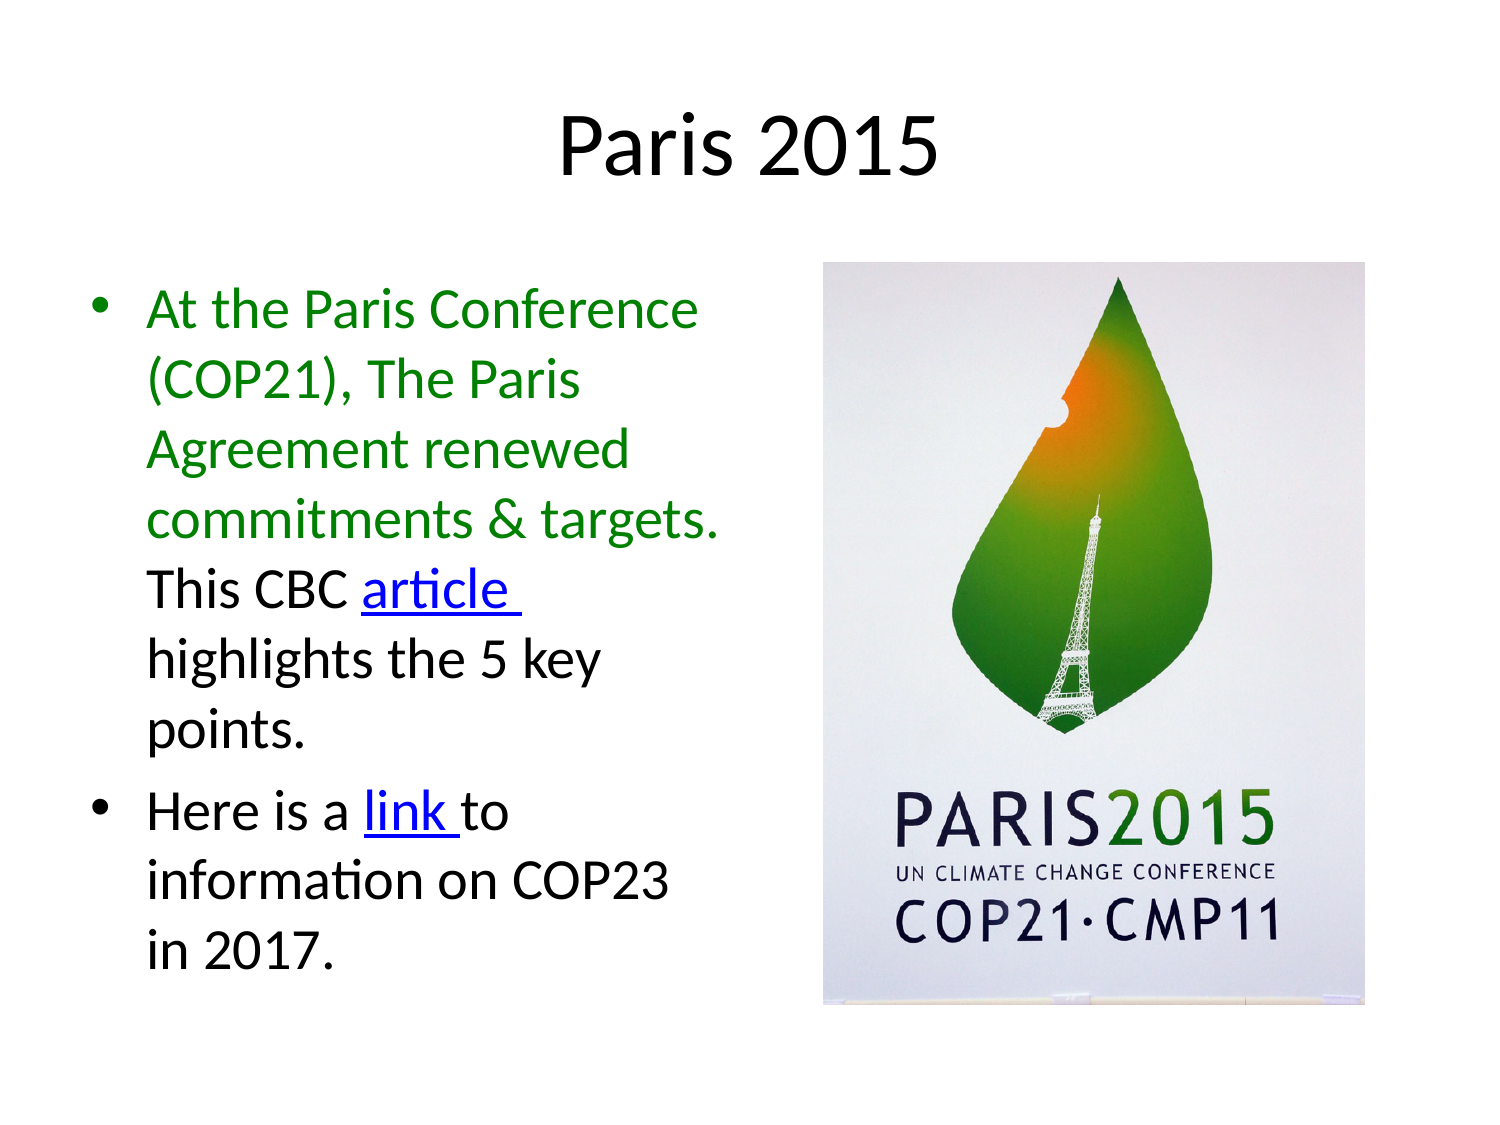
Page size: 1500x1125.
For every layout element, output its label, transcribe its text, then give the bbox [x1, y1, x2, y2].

title Paris 2015 [75, 45, 1425, 233]
list At the Paris Conference (COP21), The Paris Agreement renewed commitments & targets. This CBC article highlights the 5 key points. Here is a link to information on COP23 in 2017. [75, 262, 738, 1005]
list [762, 262, 1426, 1006]
